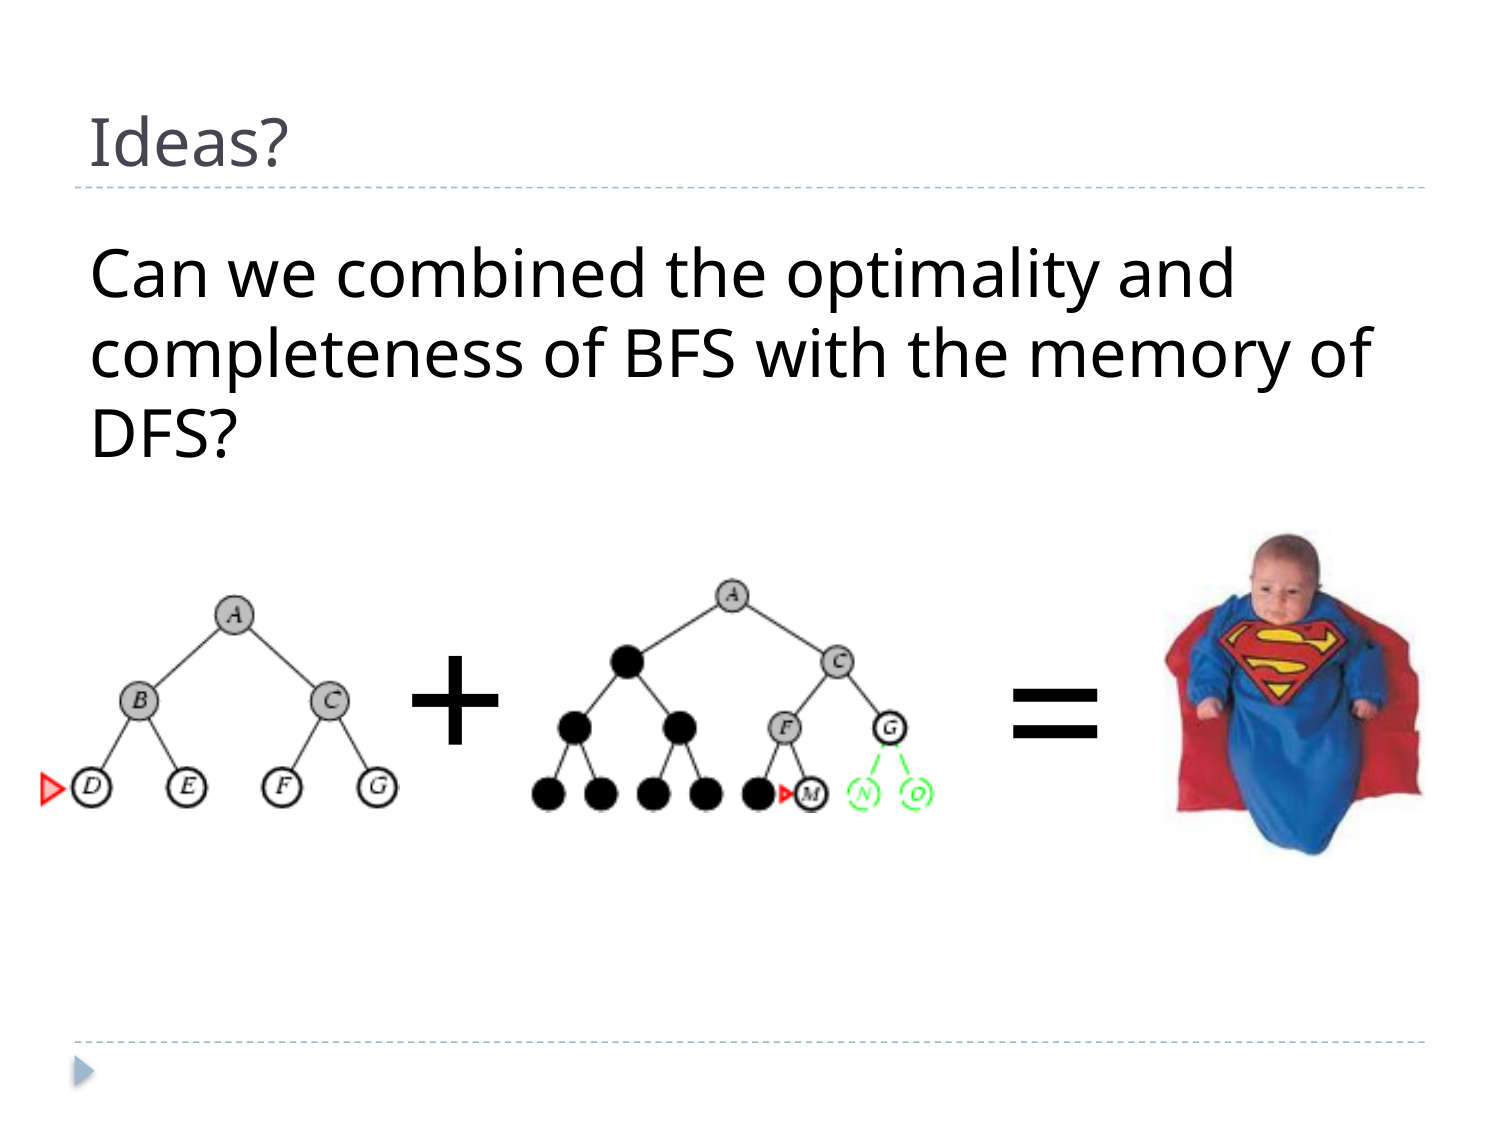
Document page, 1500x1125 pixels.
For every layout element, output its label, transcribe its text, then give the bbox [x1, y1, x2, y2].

text_box = [988, 587, 1123, 823]
title Ideas? [75, 24, 1425, 188]
picture [1153, 524, 1438, 863]
text_box + [388, 574, 523, 810]
picture [37, 594, 401, 813]
text_box Can we combined the optimality and completeness of BFS with the memory of DFS? [74, 223, 1425, 478]
picture [527, 574, 935, 813]
